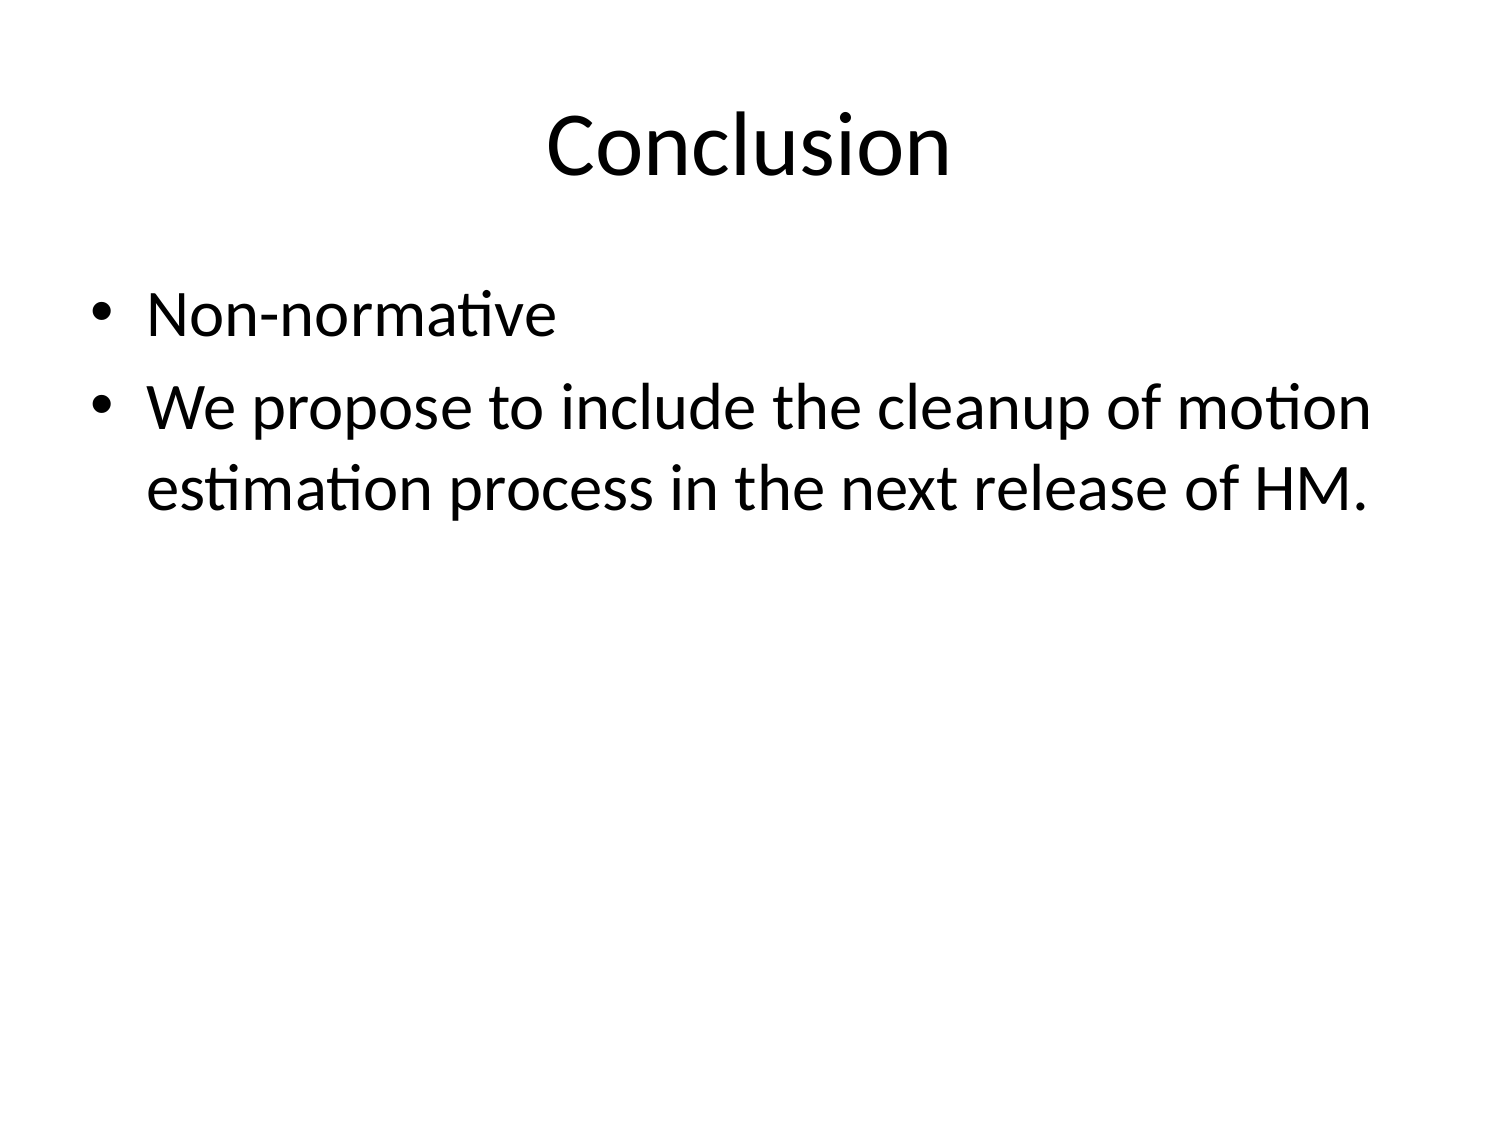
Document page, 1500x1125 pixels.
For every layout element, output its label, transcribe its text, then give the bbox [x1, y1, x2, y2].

list Non-normative We propose to include the cleanup of motion estimation process in the next release of HM. [75, 262, 1425, 1005]
title Conclusion [75, 45, 1425, 233]
